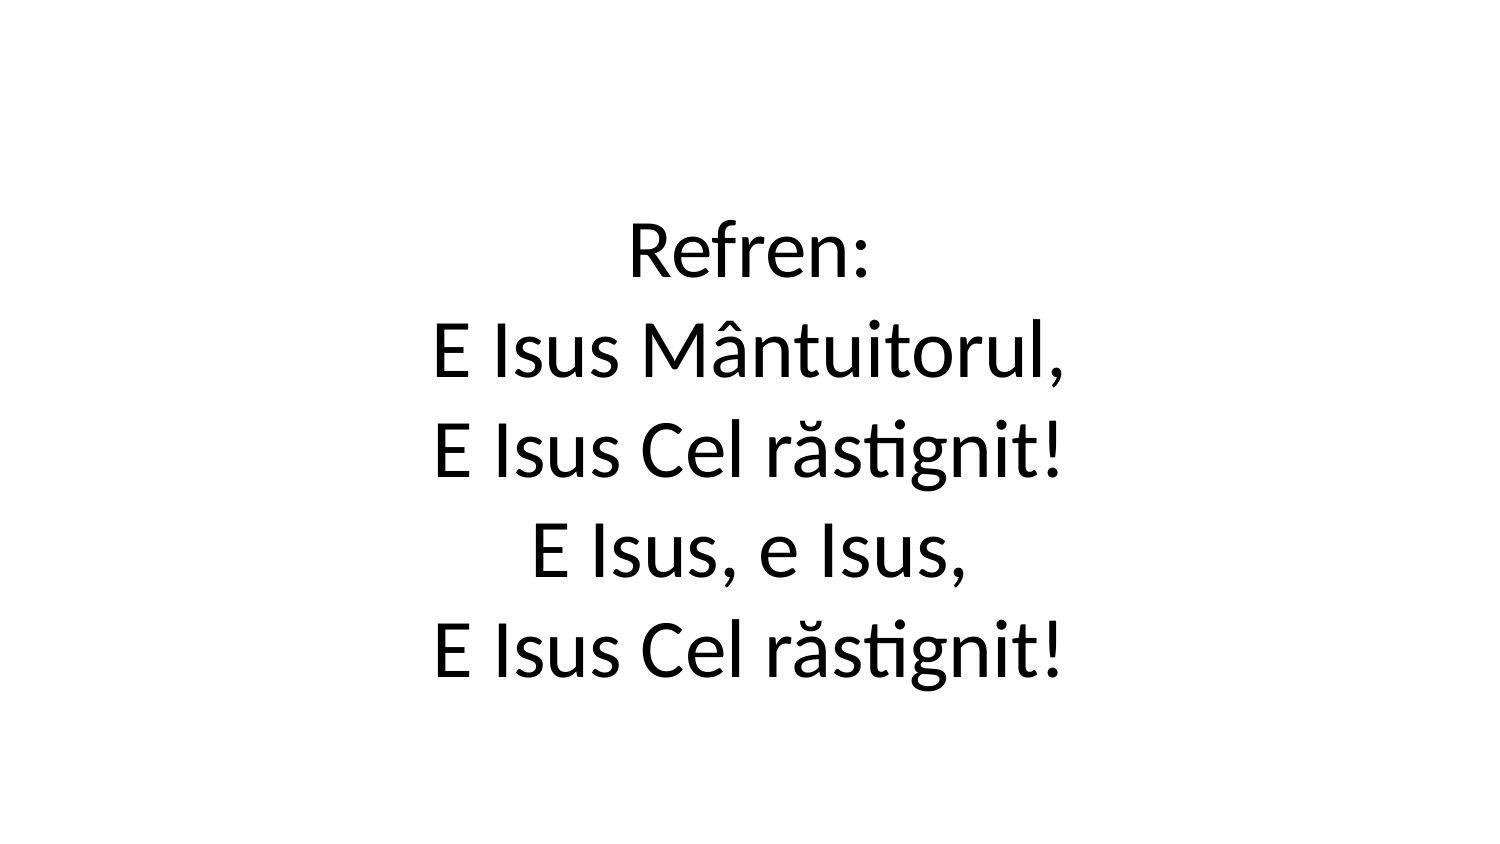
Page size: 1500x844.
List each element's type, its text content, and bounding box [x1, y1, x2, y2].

text_box Refren: E Isus Mântuitorul, E Isus Cel răstignit! E Isus, e Isus, E Isus Cel răstignit! [416, 142, 1084, 702]
